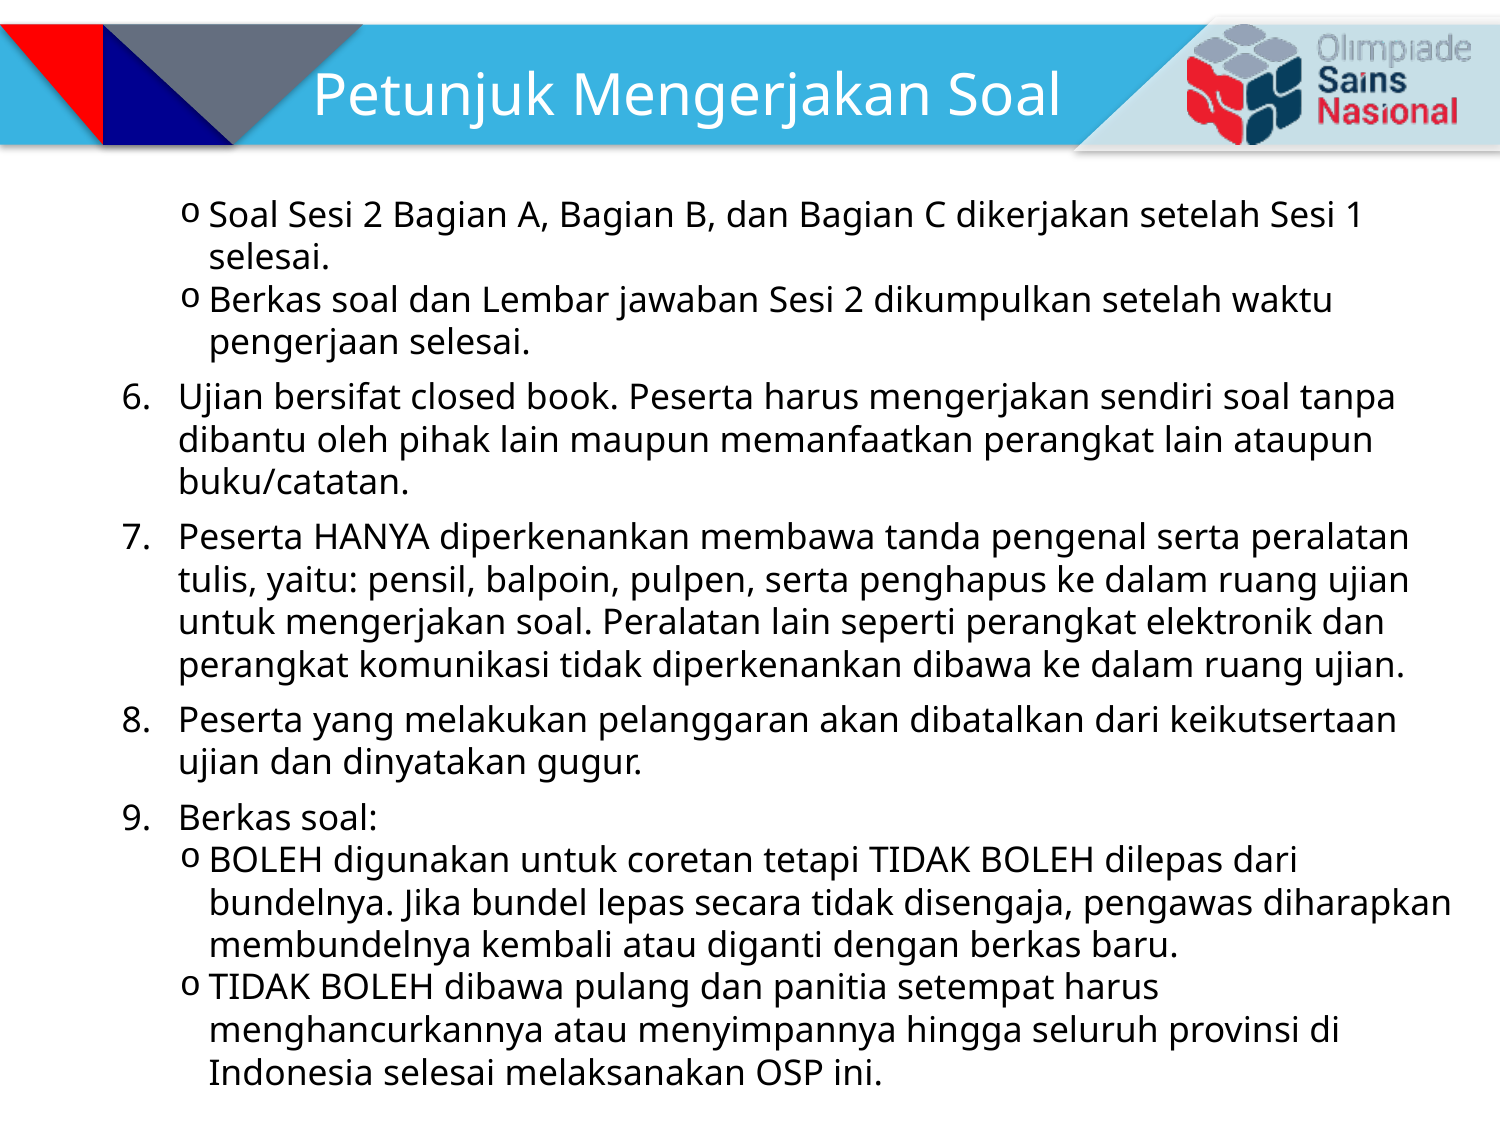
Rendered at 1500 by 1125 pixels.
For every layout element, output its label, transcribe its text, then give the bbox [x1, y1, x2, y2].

picture [1187, 24, 1471, 145]
text_box [0, 37, 89, 146]
text_box [107, 41, 218, 141]
text_box Petunjuk Mengerjakan Soal [297, 50, 1078, 135]
text_box [0, 23, 104, 141]
text_box [1208, 15, 1500, 152]
text_box Soal Sesi 2 Bagian A, Bagian B, dan Bagian C dikerjakan setelah Sesi 1 selesai. Berkas soal dan Lembar jawaban Sesi 2 dikumpulkan setelah waktu pengerjaan selesai. Ujian bersifat closed book. Peserta harus mengerjakan sendiri soal tanpa dibantu oleh pihak lain maupun memanfaatkan perangkat lain ataupun buku/catatan. Peserta HANYA diperkenankan membawa tanda pengenal serta peralatan tulis, yaitu: pensil, balpoin, pulpen, serta penghapus ke dalam ruang ujian untuk mengerjakan soal. Peralatan lain seperti perangkat elektronik dan perangkat komunikasi tidak diperkenankan dibawa ke dalam ruang ujian. Peserta yang melakukan pelanggaran akan dibatalkan dari keikutsertaan ujian dan dinyatakan gugur. Berkas soal: BOLEH digunakan untuk coretan tetapi TIDAK BOLEH dilepas dari bundelnya. Jika bundel lepas secara tidak disengaja, pengawas diharapkan membundelnya kembali atau diganti dengan berkas baru. TIDAK BOLEH dibawa pulang dan panitia setempat harus menghancurkannya atau menyimpannya hingga seluruh provinsi di Indonesia selesai melaksanakan OSP ini. [31, 141, 1476, 1100]
text_box [247, 24, 1186, 141]
text_box [1072, 47, 1186, 152]
text_box [104, 23, 364, 141]
